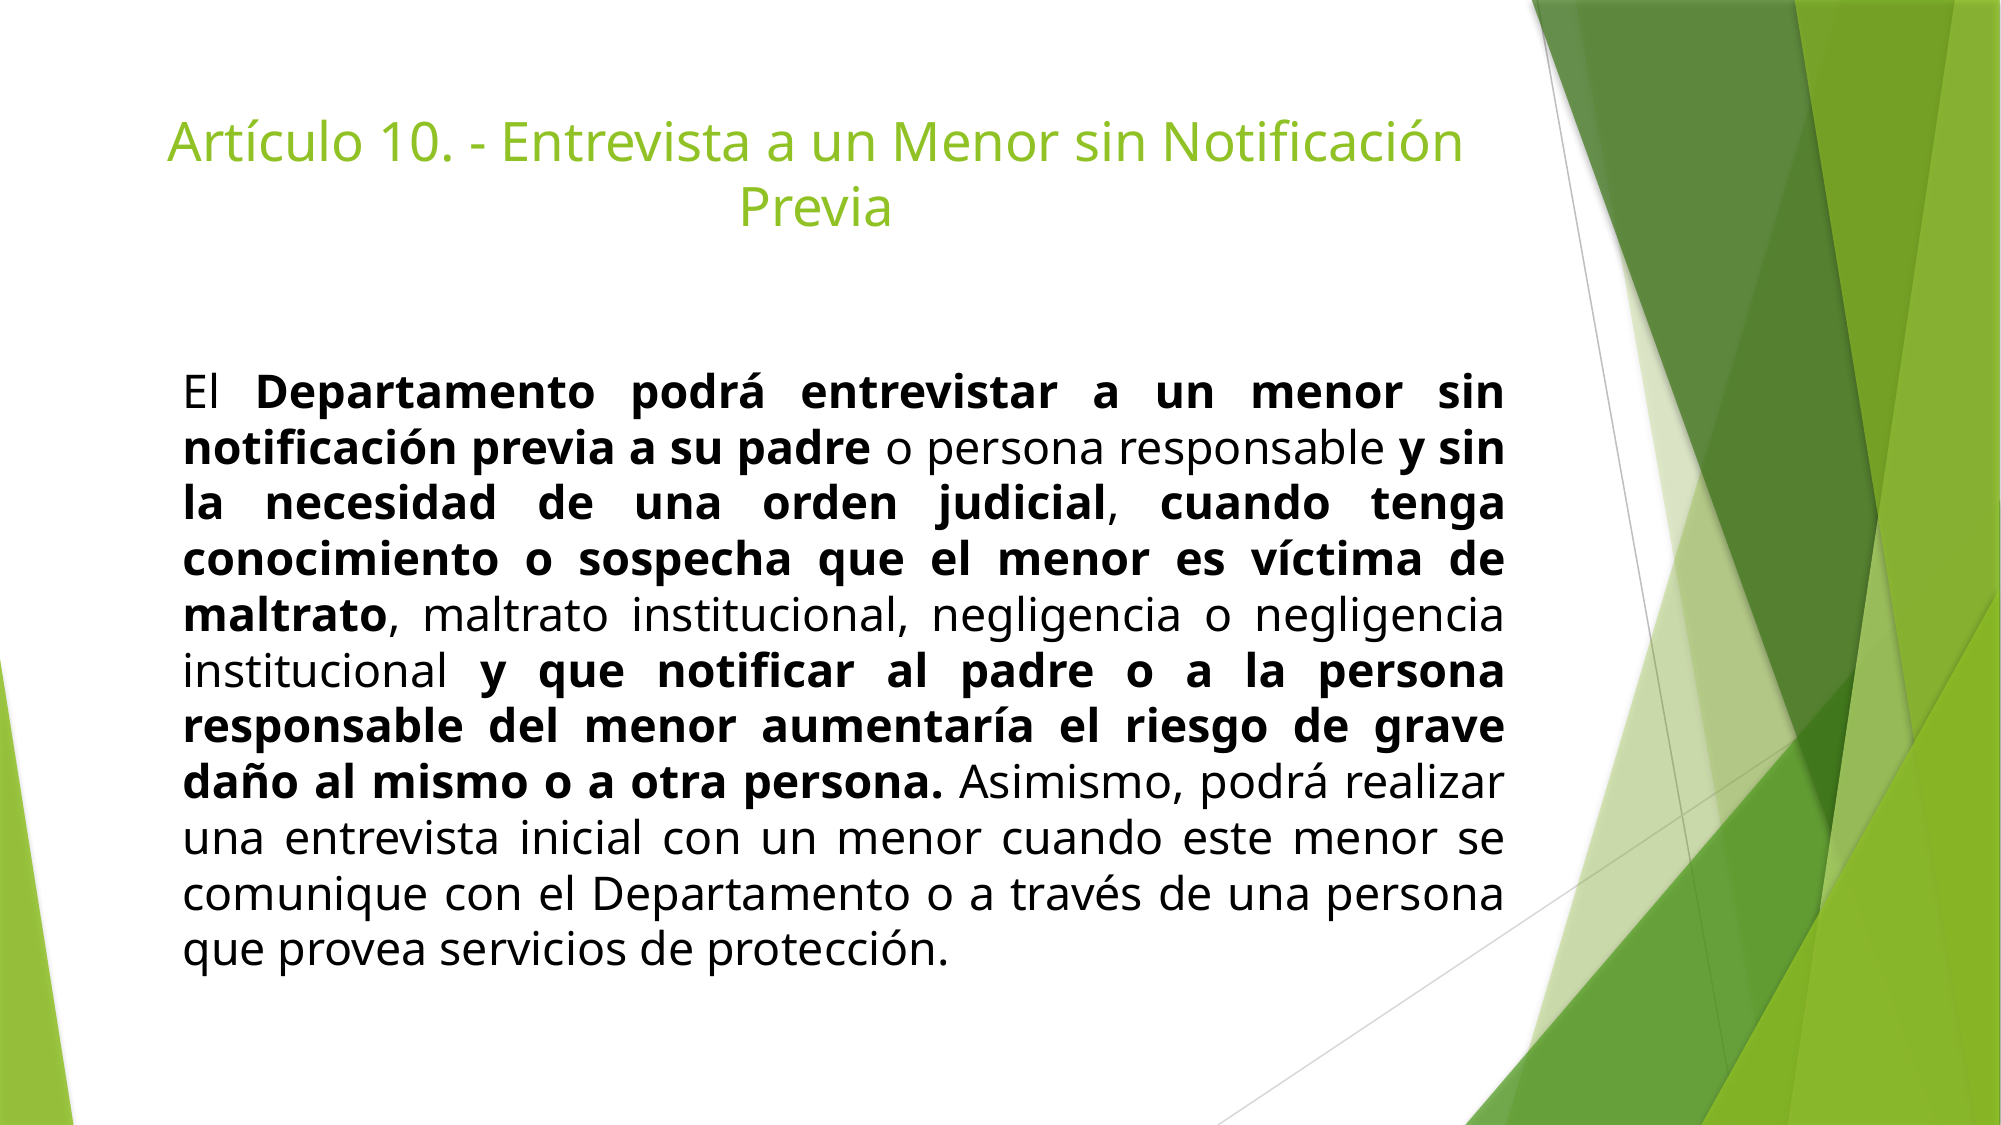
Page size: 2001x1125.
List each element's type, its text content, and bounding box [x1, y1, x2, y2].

list El Departamento podrá entrevistar a un menor sin notificación previa a su padre o persona responsable y sin la necesidad de una orden judicial, cuando tenga conocimiento o sospecha que el menor es víctima de maltrato, maltrato institucional, negligencia o negligencia institucional y que notificar al padre o a la persona responsable del menor aumentaría el riesgo de grave daño al mismo o a otra persona. Asimismo, podrá realizar una entrevista inicial con un menor cuando este menor se comunique con el Departamento o a través de una persona que provea servicios de protección. [111, 354, 1522, 992]
title Artículo 10. - Entrevista a un Menor sin Notificación Previa [111, 99, 1522, 317]
